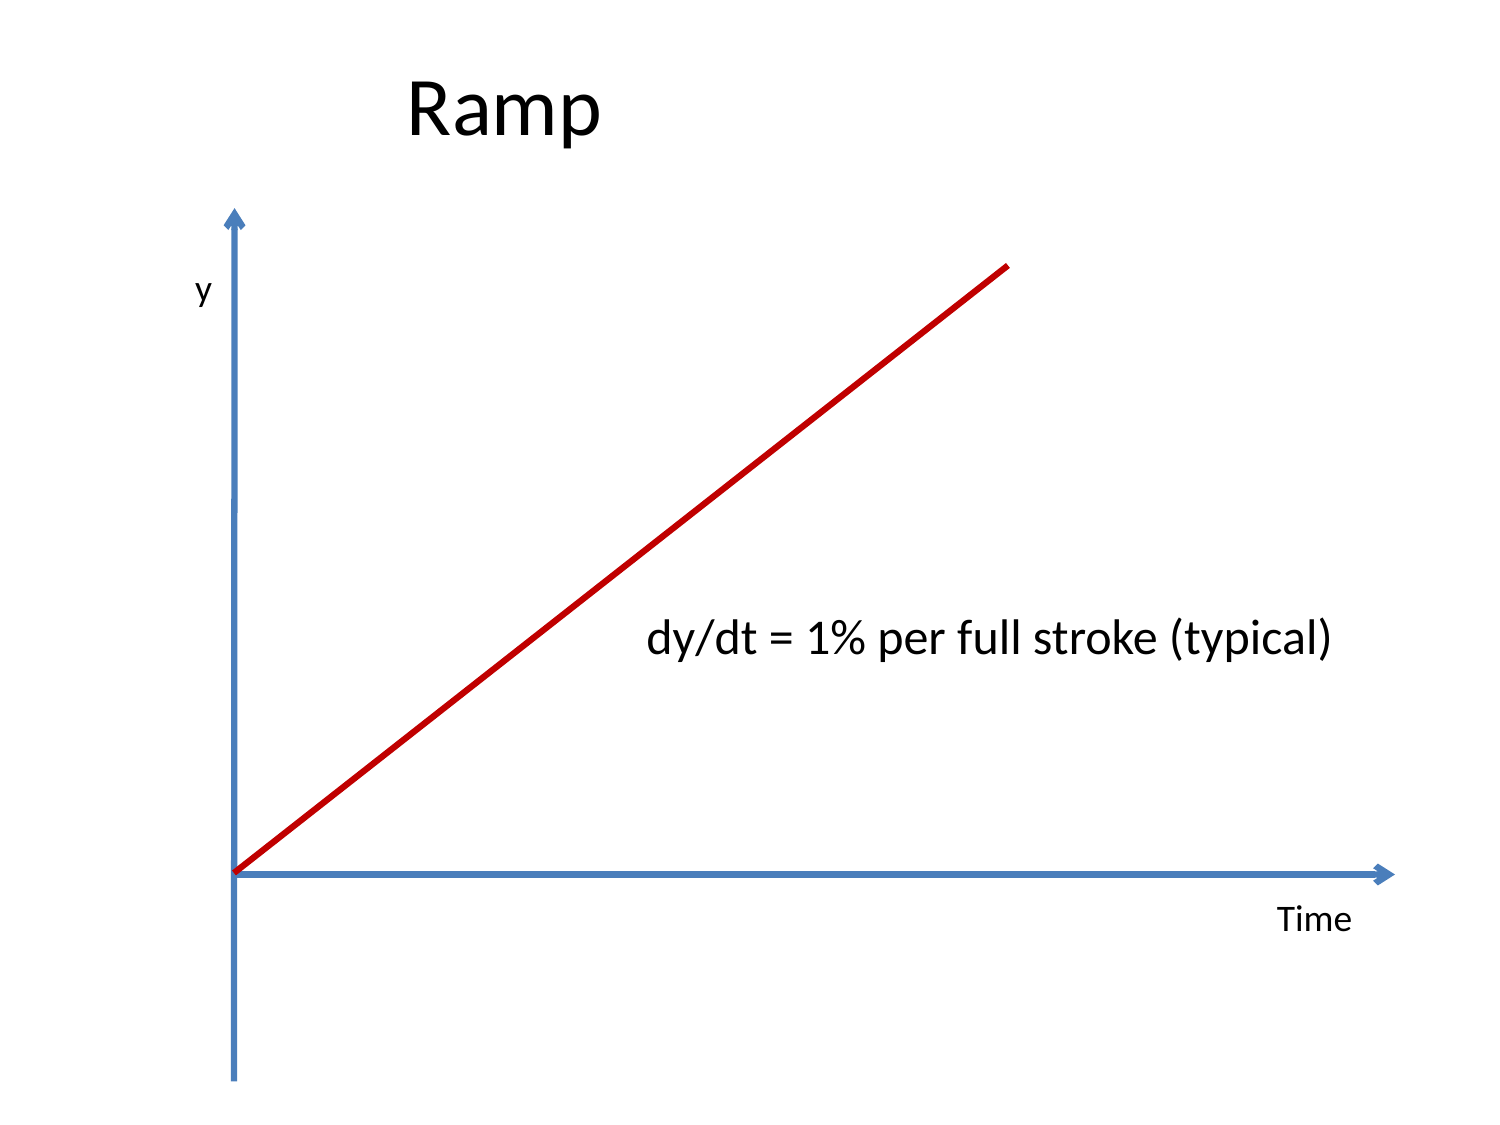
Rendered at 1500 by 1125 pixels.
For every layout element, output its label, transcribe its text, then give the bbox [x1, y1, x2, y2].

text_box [233, 265, 1009, 874]
text_box y [180, 256, 227, 317]
text_box Ramp [392, 44, 981, 159]
text_box dy/dt = 1% per full stroke (typical) [1013, 596, 1349, 672]
text_box Time [1262, 886, 1368, 947]
